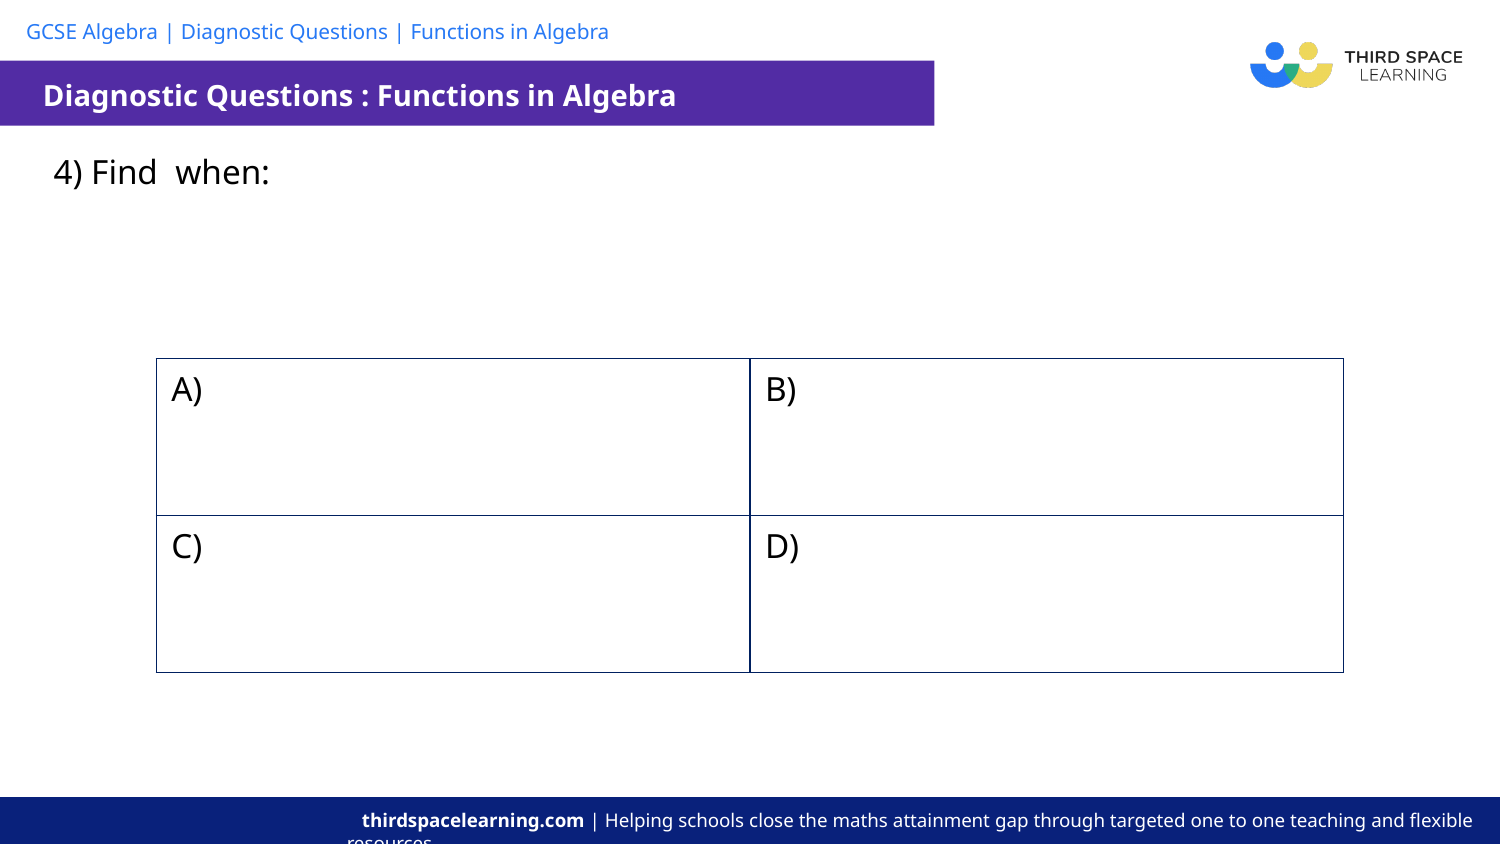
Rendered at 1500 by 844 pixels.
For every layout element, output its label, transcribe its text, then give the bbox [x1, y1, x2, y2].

picture [1250, 33, 1465, 99]
text_box Diagnostic Questions : Functions in Algebra [27, 61, 849, 127]
